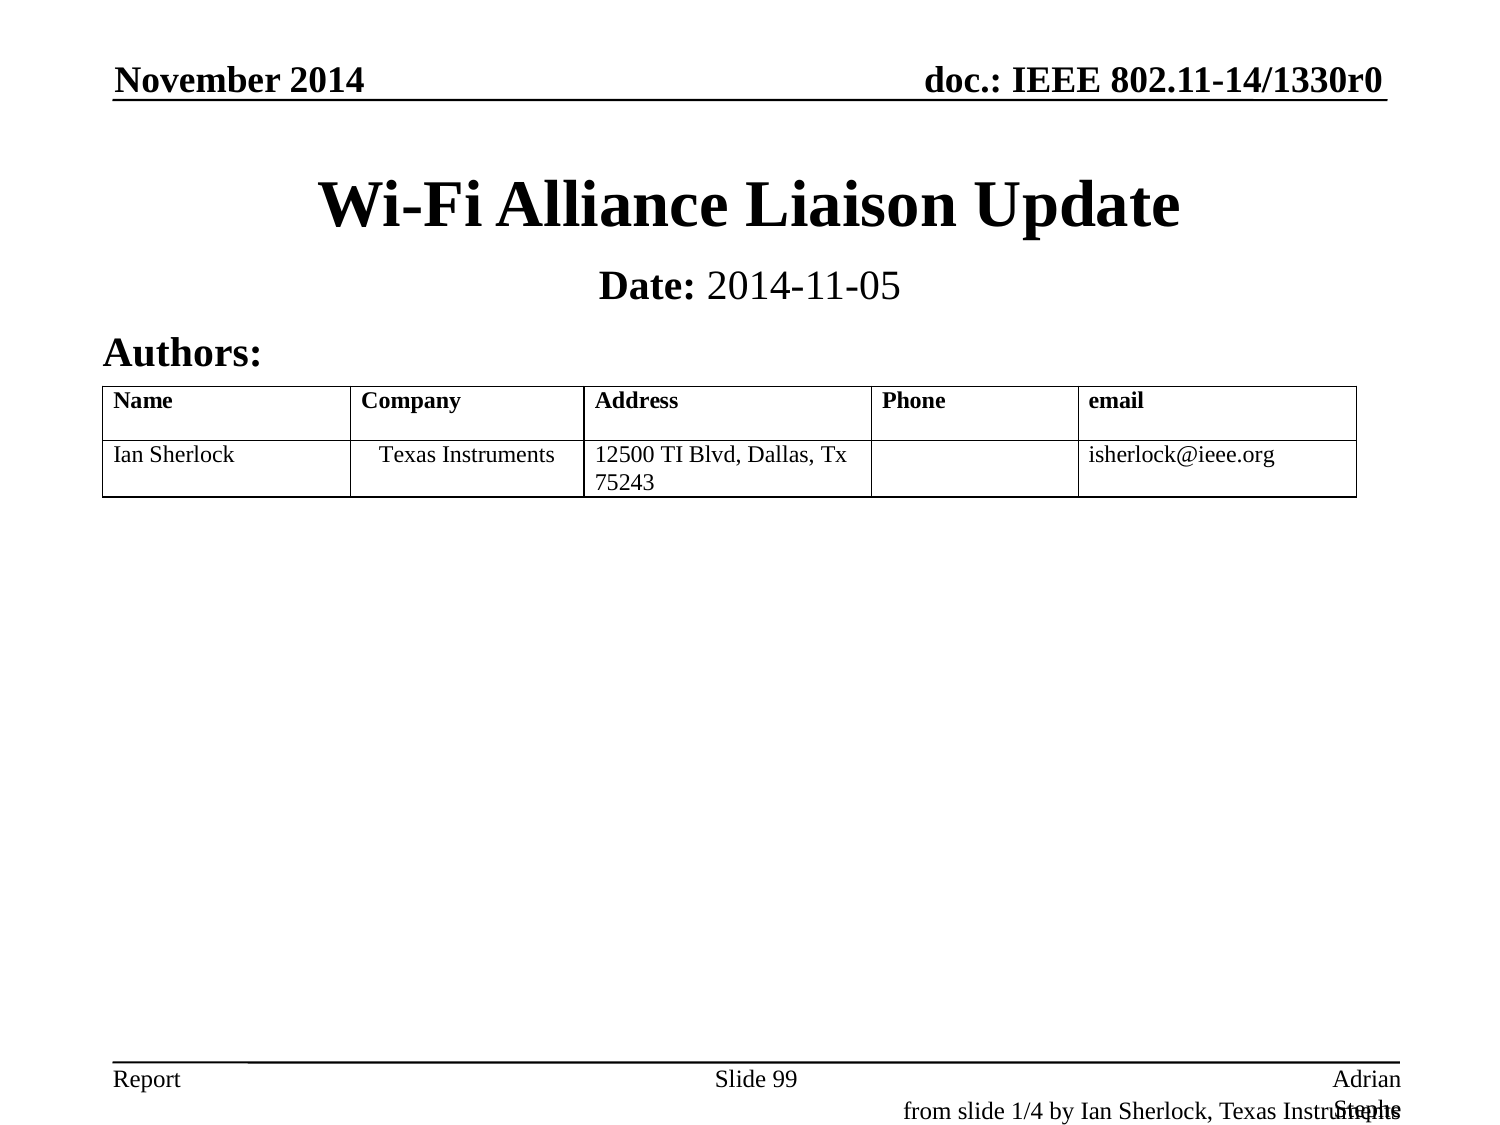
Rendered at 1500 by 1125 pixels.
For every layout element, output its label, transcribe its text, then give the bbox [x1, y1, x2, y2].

footer Adrian Stephens, Intel Corporation [1324, 1061, 1402, 1087]
text_box Authors: [87, 317, 325, 380]
title Wi-Fi Alliance Liaison Update [112, 112, 1388, 249]
slide_number Slide 99 [712, 1061, 800, 1087]
list Date: 2014-11-05 [112, 249, 1388, 313]
text_box from slide 1/4 by Ian Sherlock, Texas Instruments [343, 1087, 1417, 1125]
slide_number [114, 54, 374, 101]
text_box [87, 385, 1370, 752]
